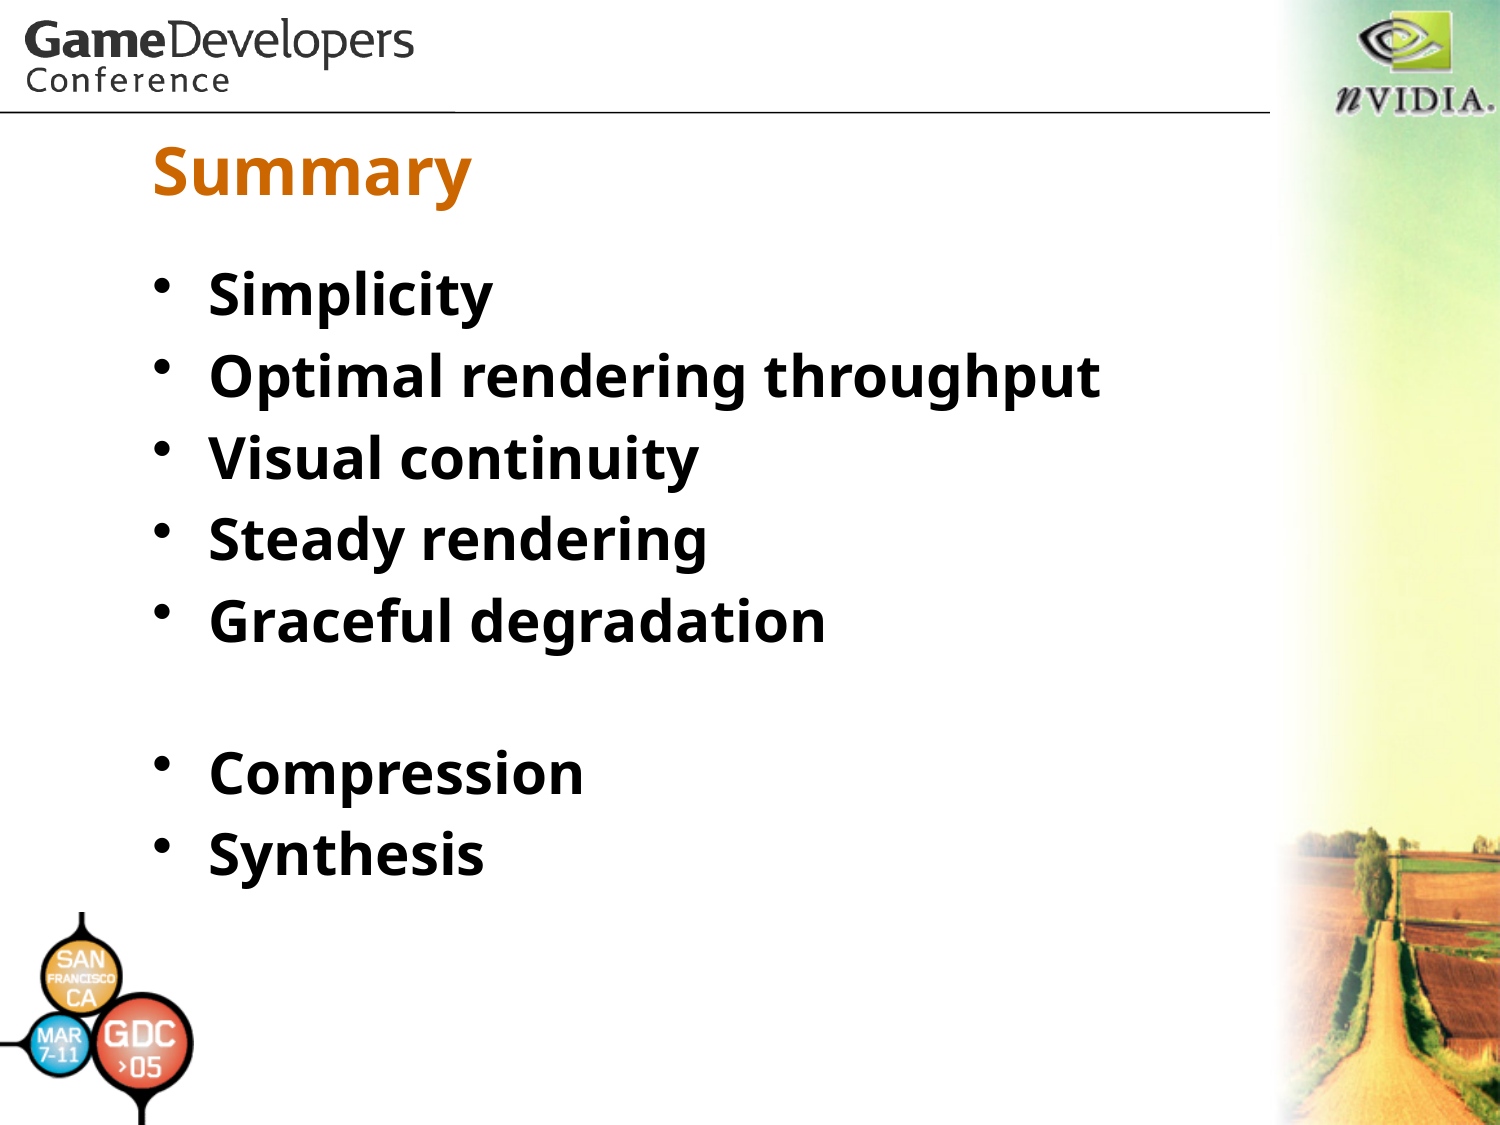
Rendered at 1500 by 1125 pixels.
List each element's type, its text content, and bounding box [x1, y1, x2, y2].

picture [0, 912, 194, 1125]
picture [1270, 0, 1500, 1125]
list Simplicity Optimal rendering throughput Visual continuity Steady rendering Graceful degradation Compression Synthesis [137, 249, 1338, 1075]
picture [0, 0, 438, 110]
title Summary [137, 112, 1338, 225]
